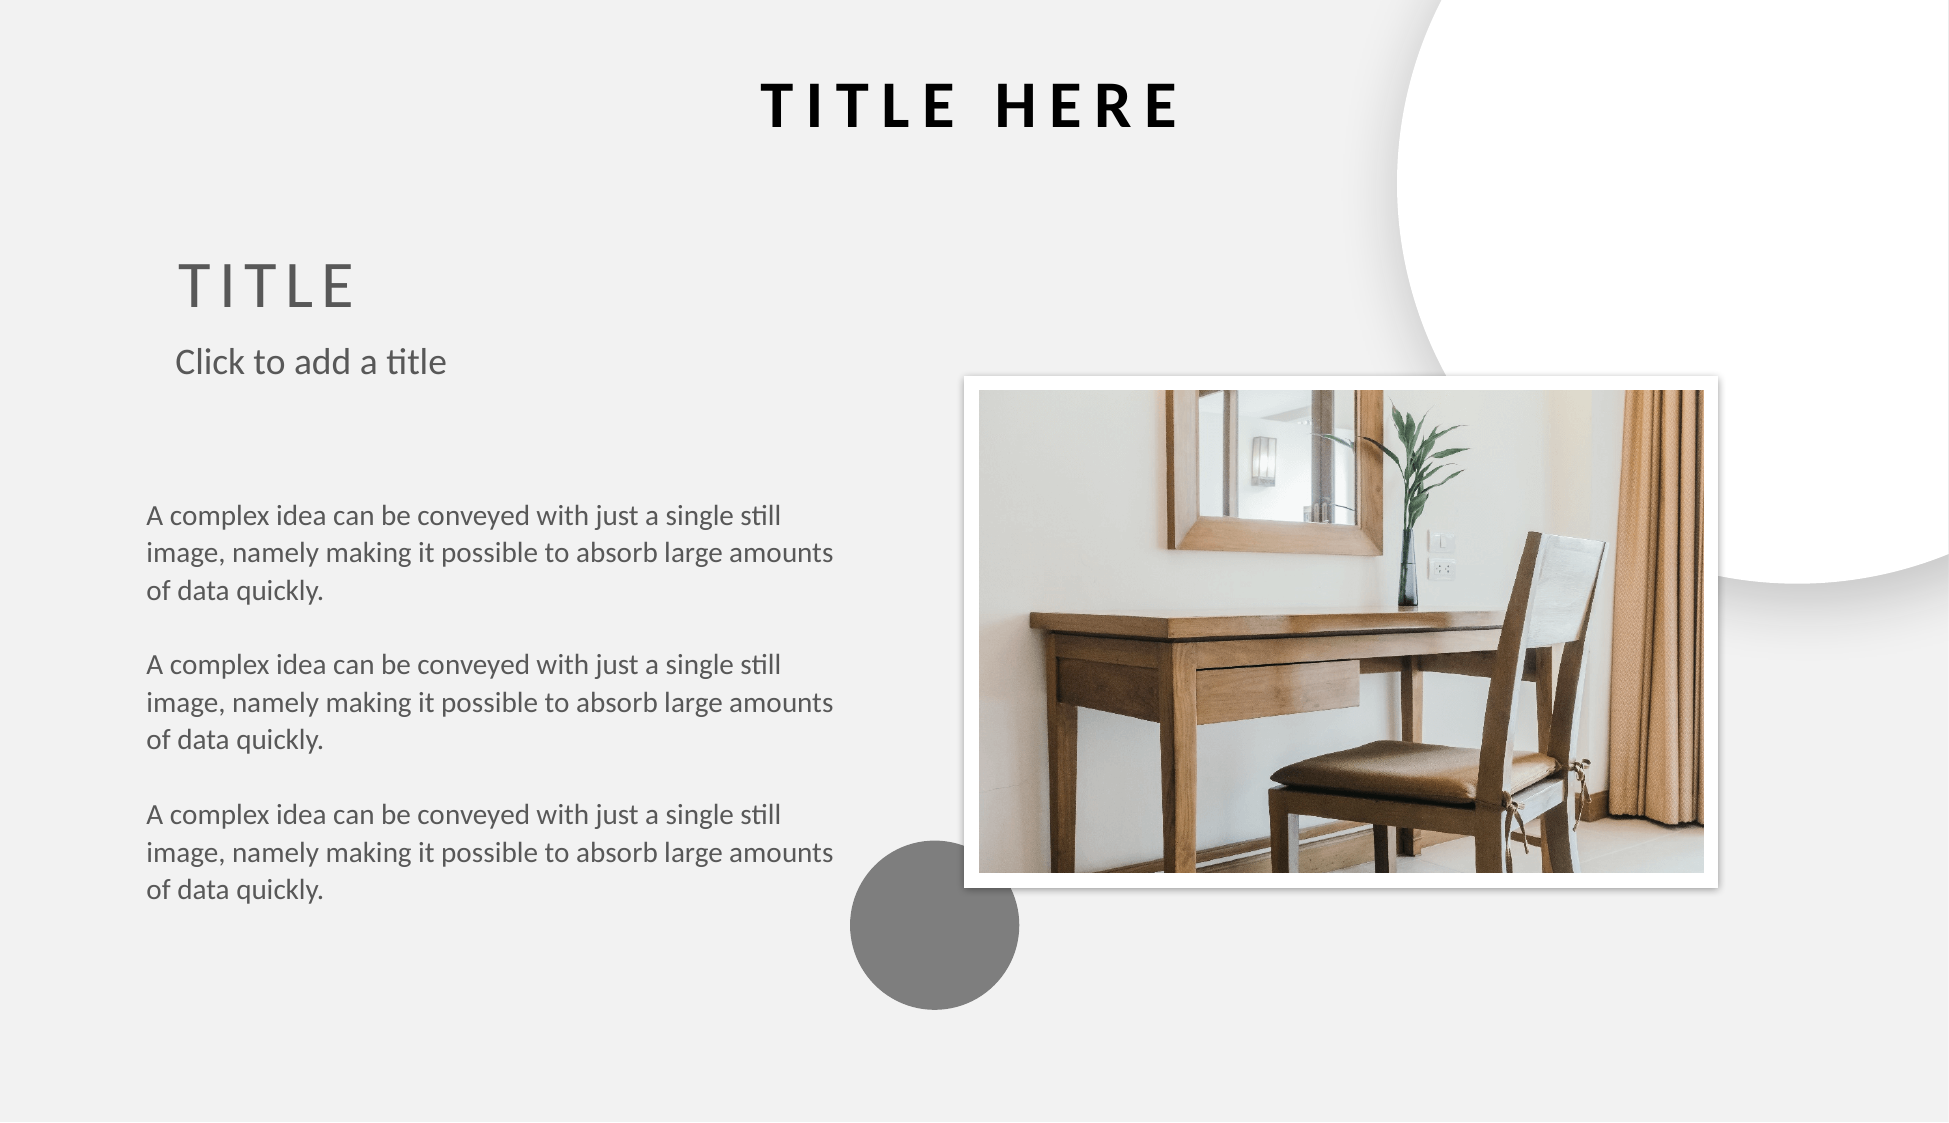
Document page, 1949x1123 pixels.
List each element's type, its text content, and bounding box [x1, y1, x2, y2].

picture [978, 389, 1704, 874]
text_box [1397, 0, 1949, 584]
text_box [850, 840, 1020, 1010]
text_box A complex idea can be conveyed with just a single still image, namely making it possible to absorb large amounts of data quickly. [131, 635, 850, 763]
text_box A complex idea can be conveyed with just a single still image, namely making it possible to absorb large amounts of data quickly. [131, 485, 850, 614]
text_box A complex idea can be conveyed with just a single still image, namely making it possible to absorb large amounts of data quickly. [131, 785, 850, 913]
text_box TITLE HERE [289, 53, 1649, 148]
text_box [0, 233, 552, 391]
